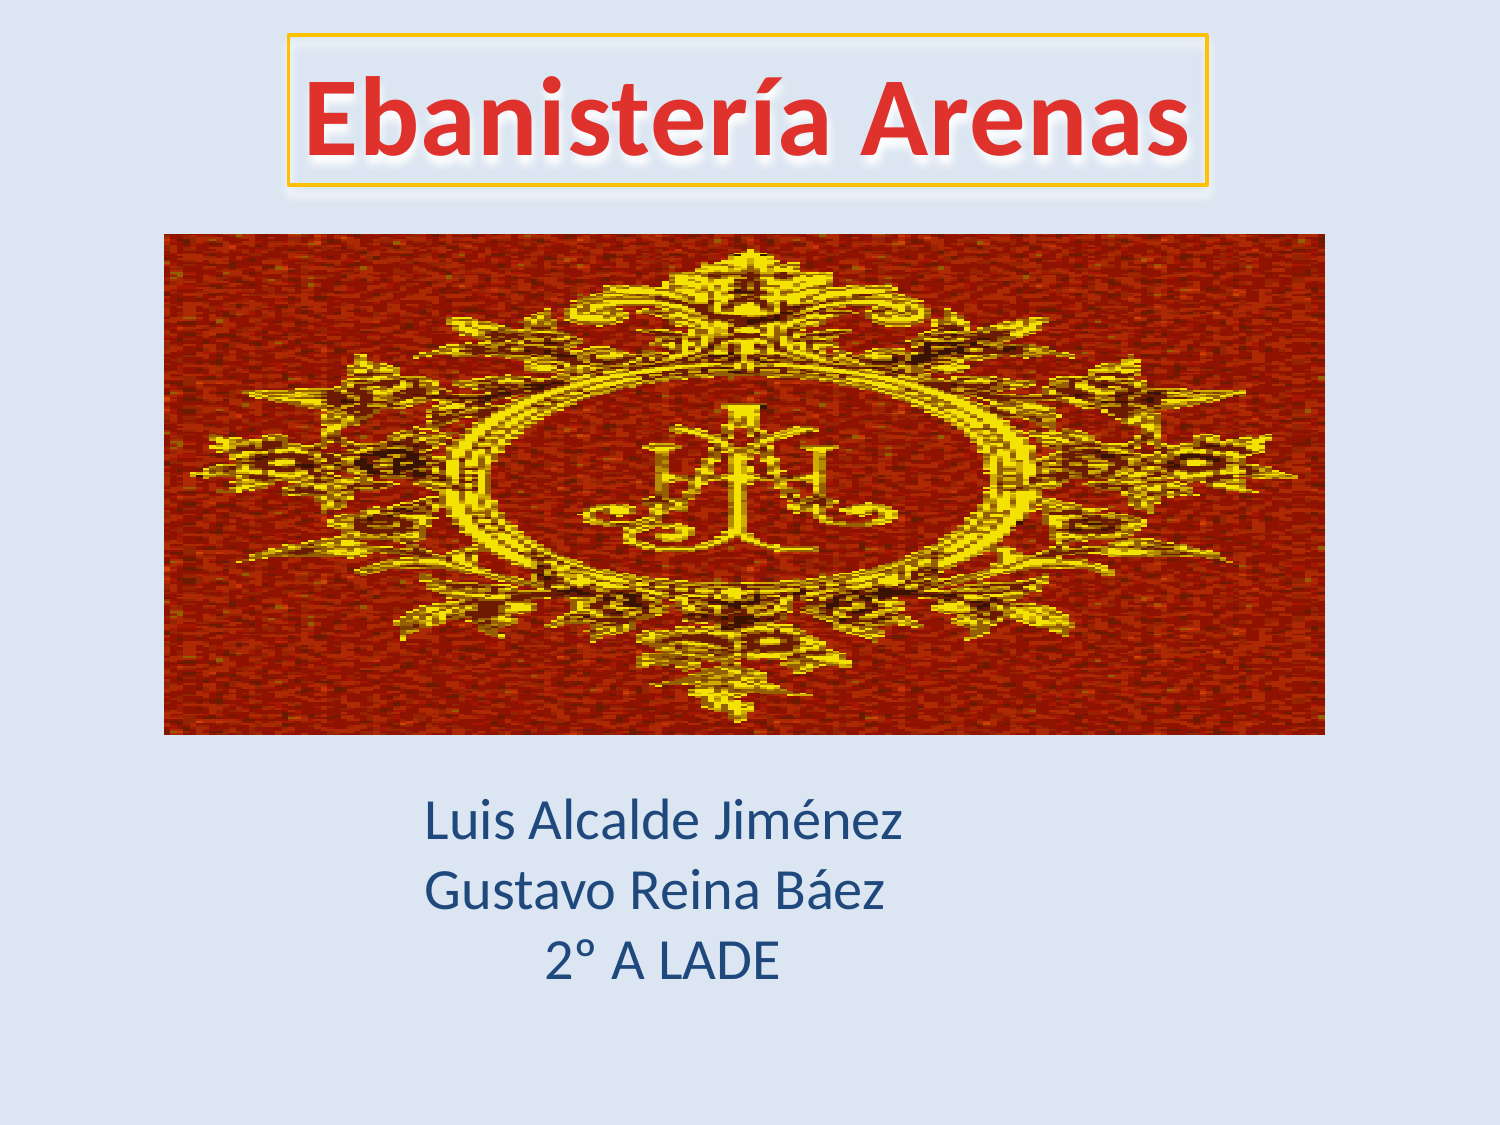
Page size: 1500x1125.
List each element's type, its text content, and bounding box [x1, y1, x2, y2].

text_box Ebanistería Arenas [288, 35, 1207, 186]
text_box Luis Alcalde Jiménez Gustavo Reina Báez 2º A LADE [410, 773, 996, 999]
picture [163, 234, 1325, 736]
